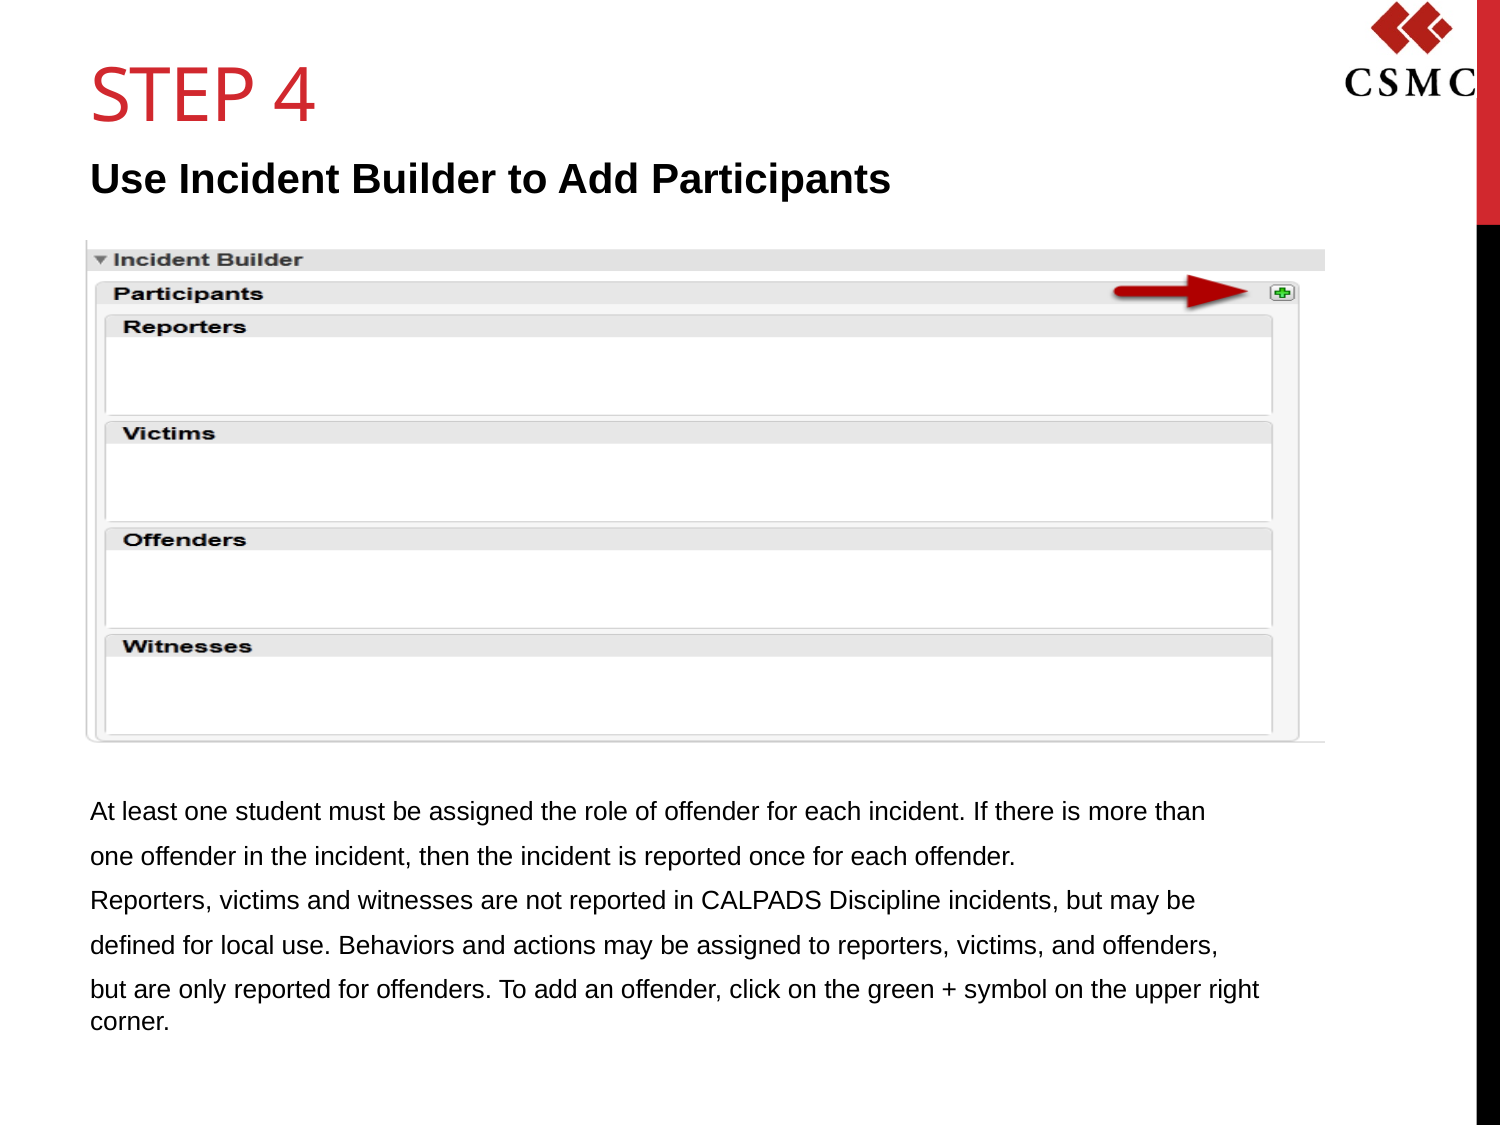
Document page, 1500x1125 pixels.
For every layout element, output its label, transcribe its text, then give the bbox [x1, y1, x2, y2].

picture [1343, 0, 1477, 98]
list Use Incident Builder to Add Participants At least one student must be assigned the role of offender for each incident. If there is more than one offender in the incident, then the incident is reported once for each offender. Reporters, victims and witnesses are not reported in CALPADS Discipline incidents, but may be defined for local use. Behaviors and actions may be assigned to reporters, victims, and offenders, but are only reported for offenders. To add an offender, click on the green + symbol on the upper right corner. [75, 757, 1325, 1047]
picture [74, 240, 1326, 757]
title Step 4 [75, 25, 1325, 143]
list Use Incident Builder to Add Participants At least one student must be assigned the role of offender for each incident. If there is more than one offender in the incident, then the incident is reported once for each offender. Reporters, victims and witnesses are not reported in CALPADS Discipline incidents, but may be defined for local use. Behaviors and actions may be assigned to reporters, victims, and offenders, but are only reported for offenders. To add an offender, click on the green + symbol on the upper right corner. [75, 143, 1325, 238]
